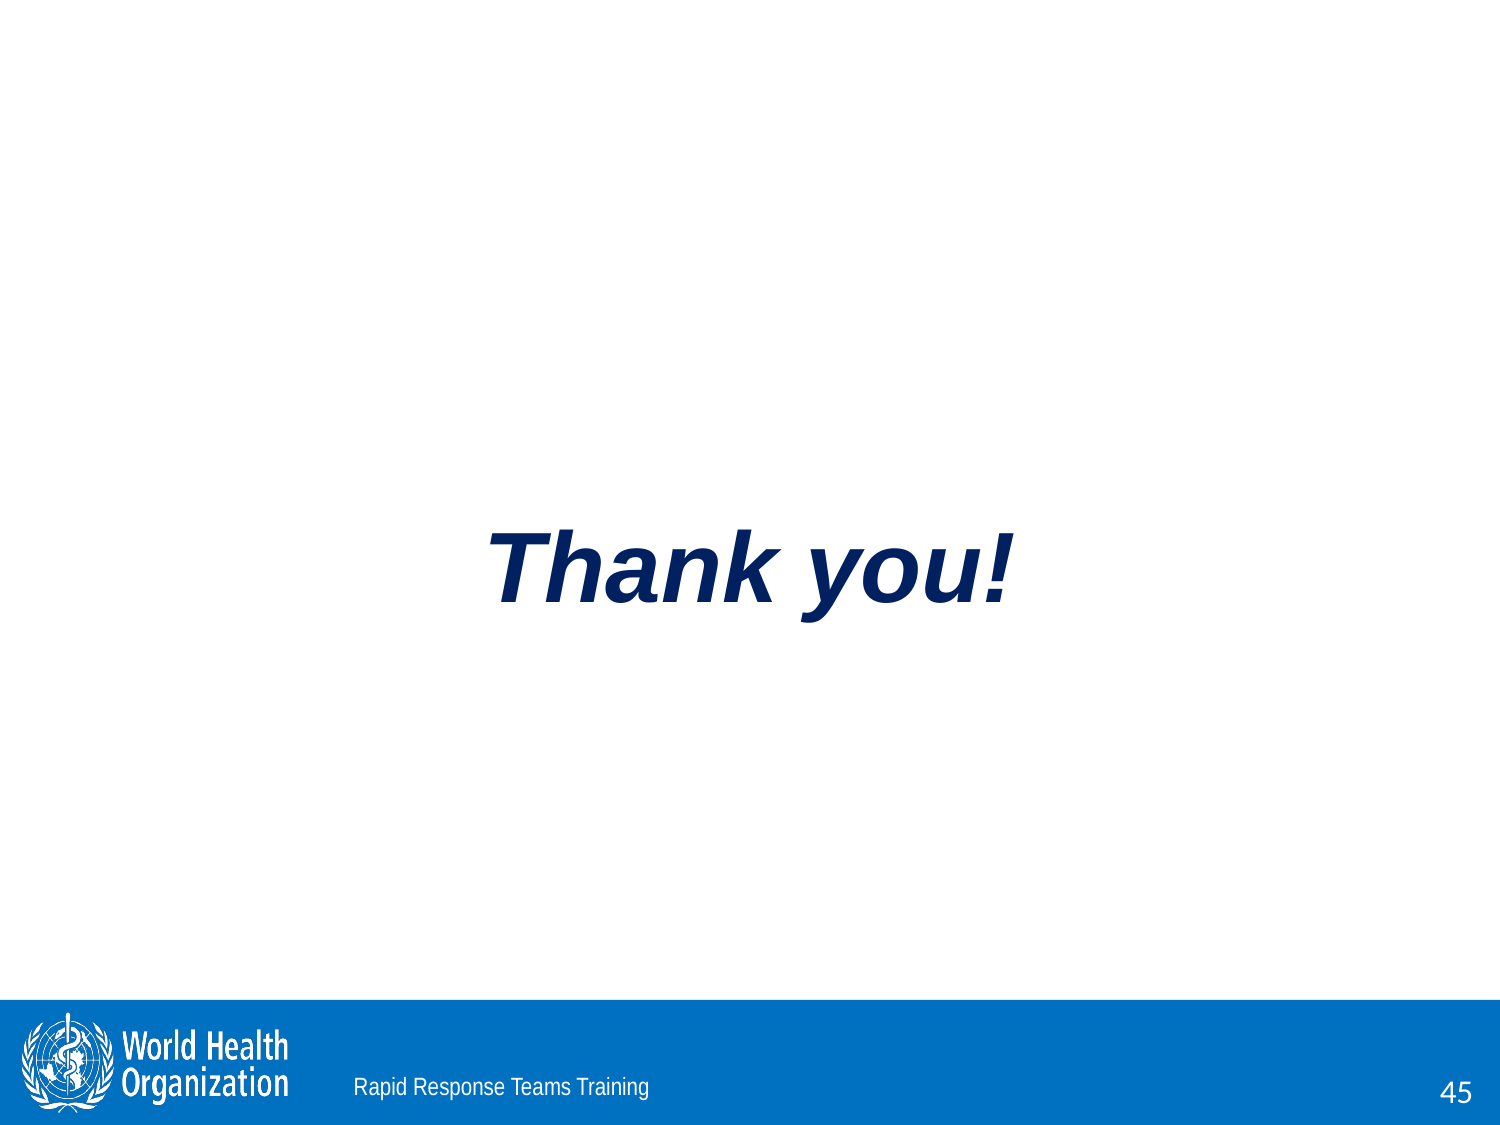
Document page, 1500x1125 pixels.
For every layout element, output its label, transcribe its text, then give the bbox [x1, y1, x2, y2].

picture [21, 1012, 288, 1113]
title Thank you! [0, 468, 1500, 657]
